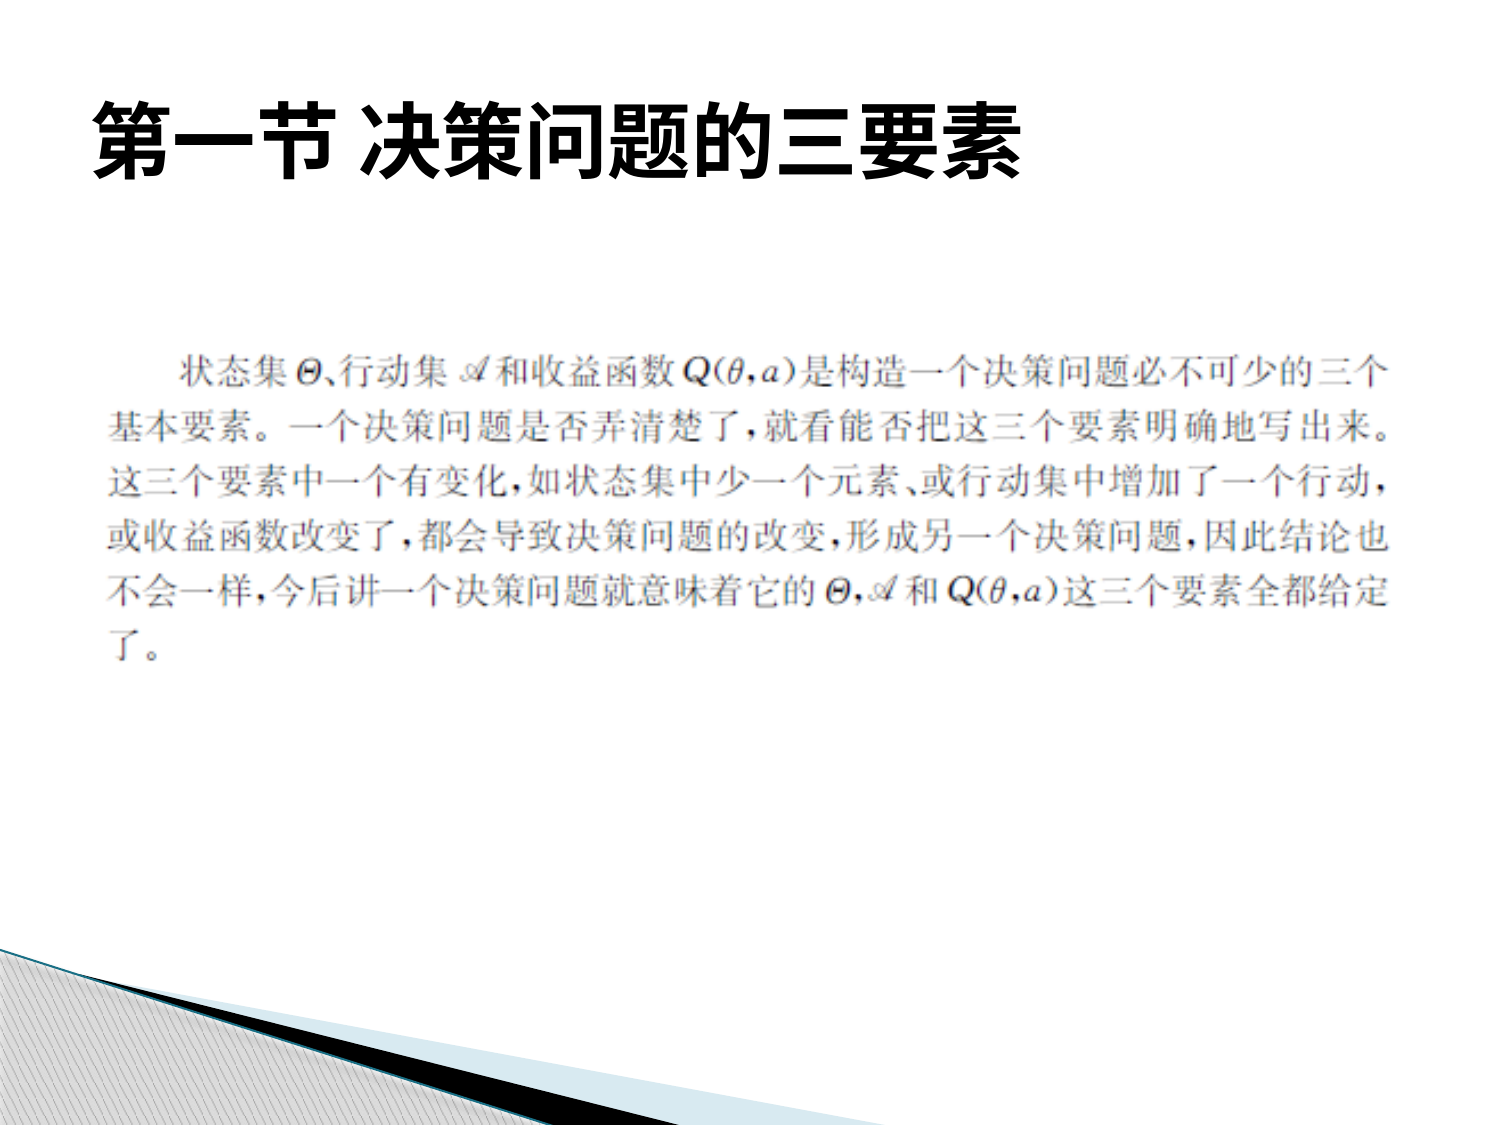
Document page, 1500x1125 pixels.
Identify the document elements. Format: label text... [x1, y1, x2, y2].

title 第一节 决策问题的三要素 [75, 45, 1425, 233]
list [93, 339, 1411, 669]
